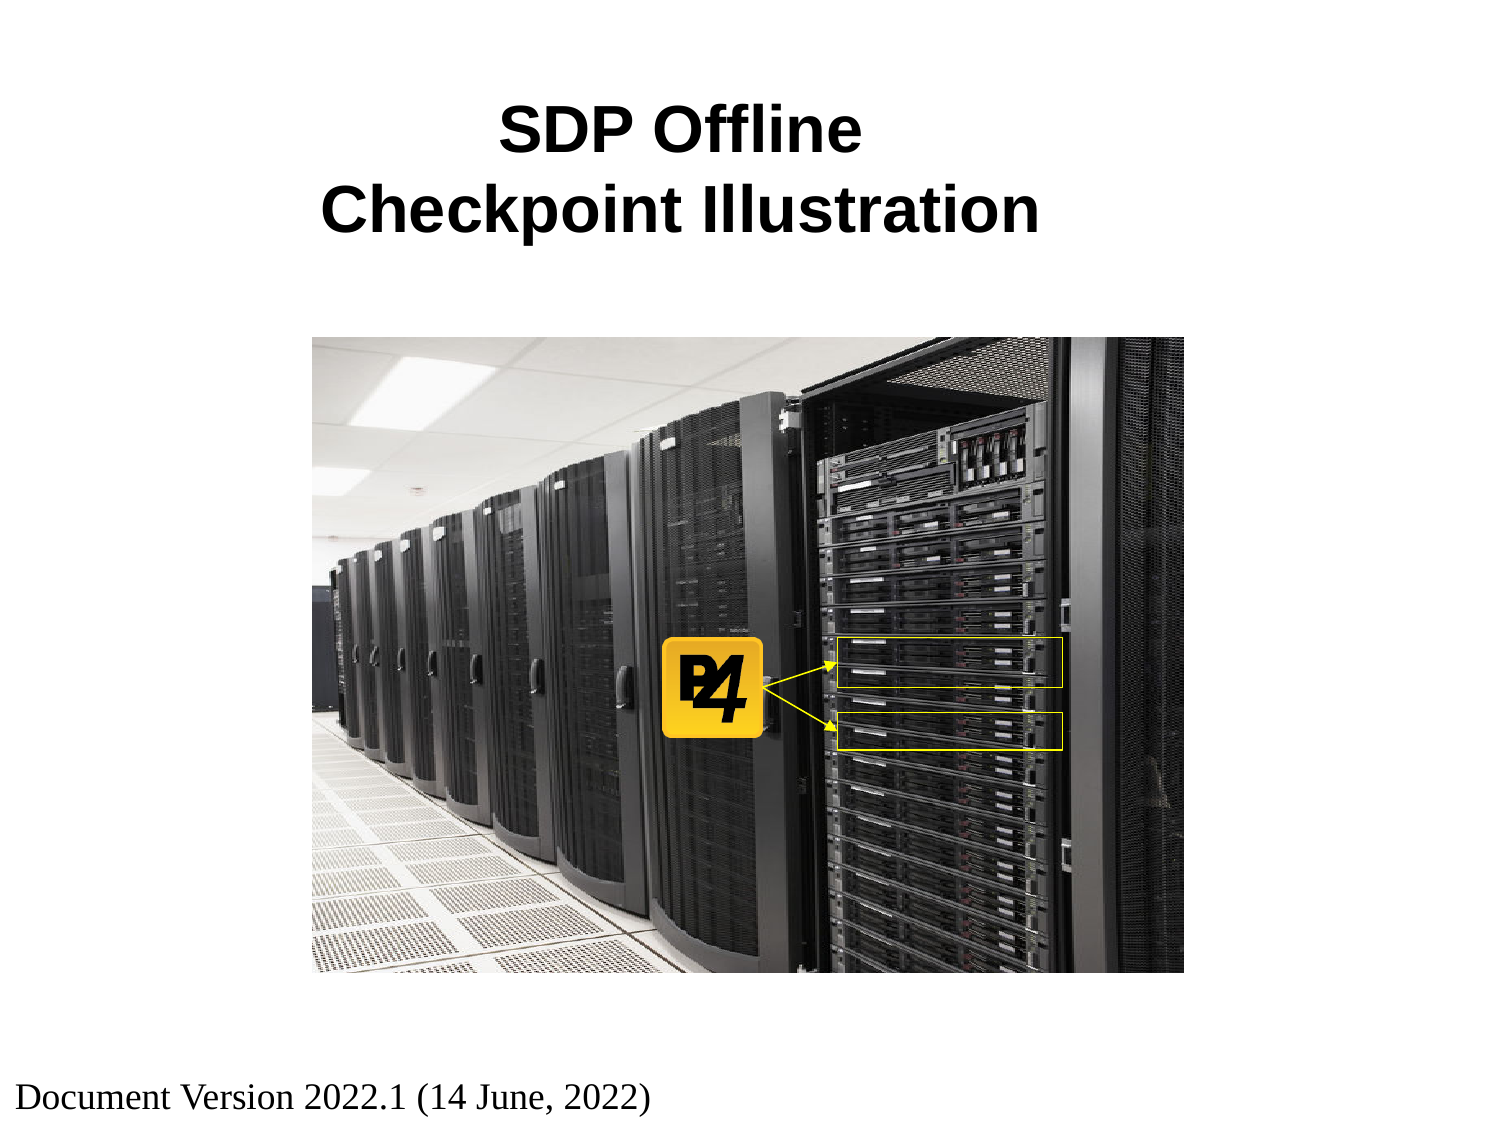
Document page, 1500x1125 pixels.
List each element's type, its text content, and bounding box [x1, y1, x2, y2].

text_box Document Version 2022.1 (14 June, 2022) [0, 1064, 725, 1124]
picture [312, 337, 1184, 973]
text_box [762, 695, 838, 732]
text_box SDP Offline Checkpoint Illustration [37, 75, 1325, 338]
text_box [762, 661, 838, 688]
